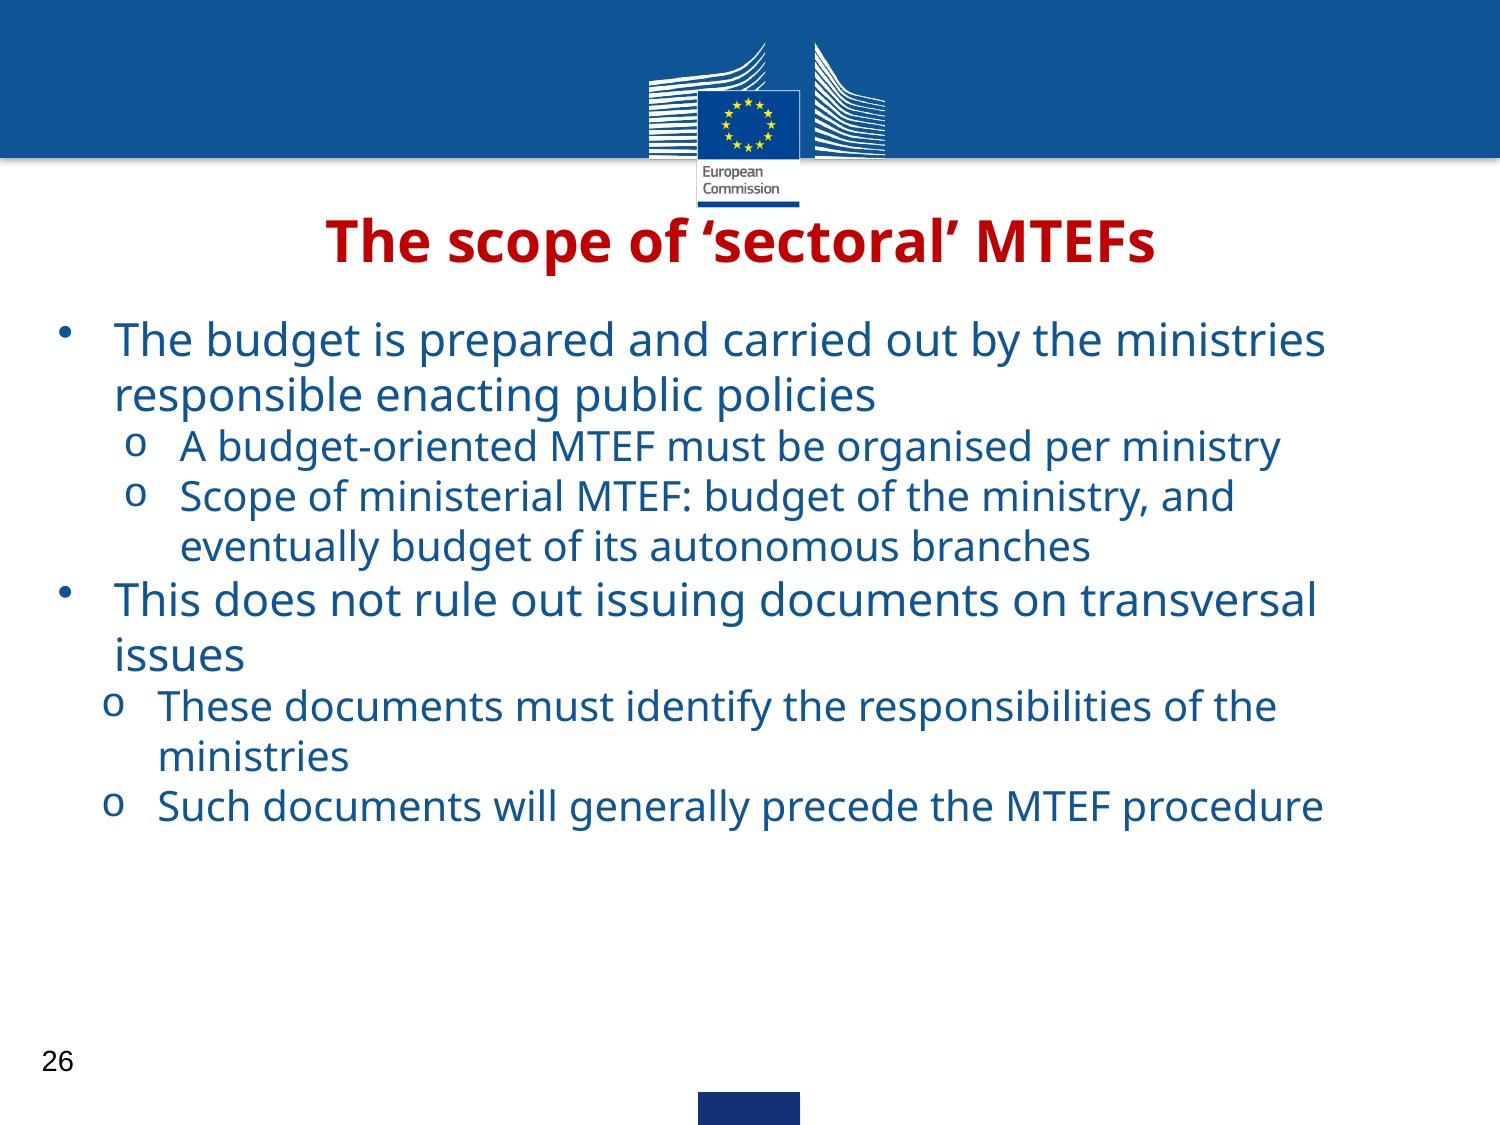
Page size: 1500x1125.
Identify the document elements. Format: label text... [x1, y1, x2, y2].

list The budget is prepared and carried out by the ministries responsible enacting public policies A budget-oriented MTEF must be organised per ministry Scope of ministerial MTEF: budget of the ministry, and eventually budget of its autonomous branches This does not rule out issuing documents on transversal issues These documents must identify the responsibilities of the ministries Such documents will generally precede the MTEF procedure [42, 302, 1449, 1012]
picture [649, 42, 885, 164]
title The scope of ‘sectoral’ MTEFs [46, 164, 1436, 302]
slide_number 26 [4, 1034, 90, 1114]
